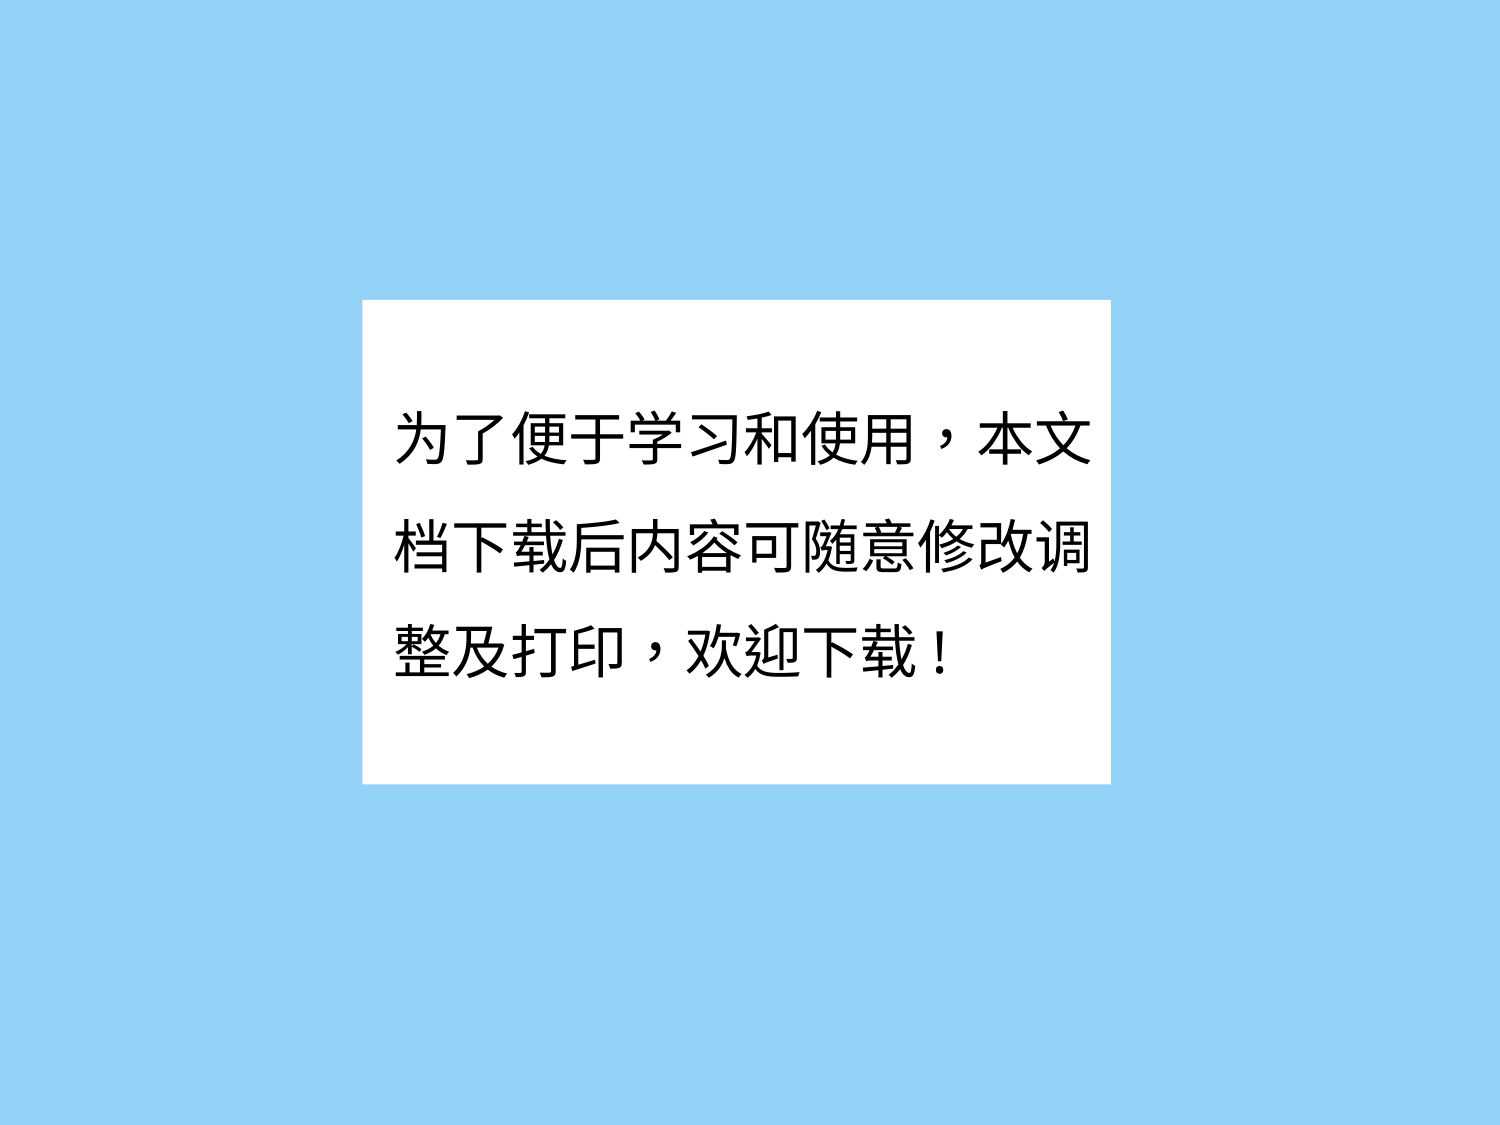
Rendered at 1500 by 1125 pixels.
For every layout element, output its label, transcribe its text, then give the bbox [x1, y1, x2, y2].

text_box 为了便于学习和使用，本文 档下载后内容可随意修改调 整及打印，欢迎下载! [362, 299, 1111, 785]
